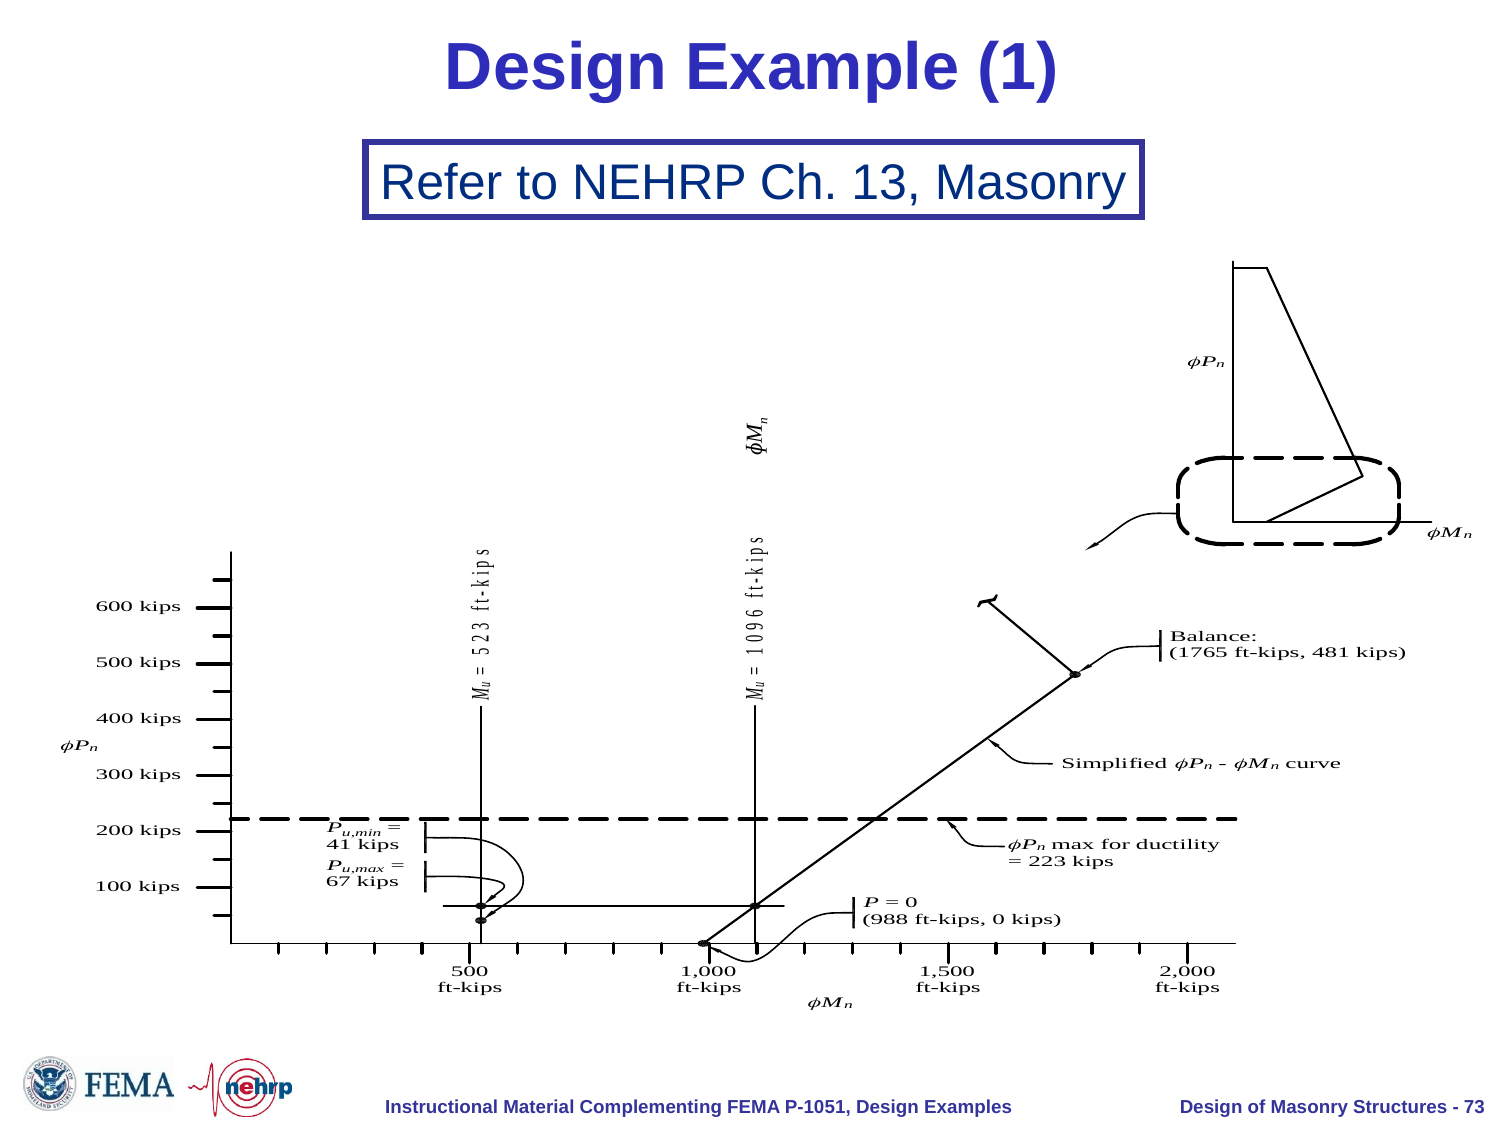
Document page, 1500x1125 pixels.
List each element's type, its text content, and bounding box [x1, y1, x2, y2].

footer Instructional Material Complementing FEMA P-1051, Design Examples [337, 1087, 1042, 1125]
title Design Example (1) [77, 6, 1428, 119]
picture [23, 1056, 174, 1111]
slide_number Design of Masonry Structures - 73 [1042, 1077, 1500, 1125]
picture [188, 1058, 292, 1117]
text_box Refer to NEHRP Ch. 13, Masonry [365, 142, 1142, 217]
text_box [30, 244, 1500, 1028]
